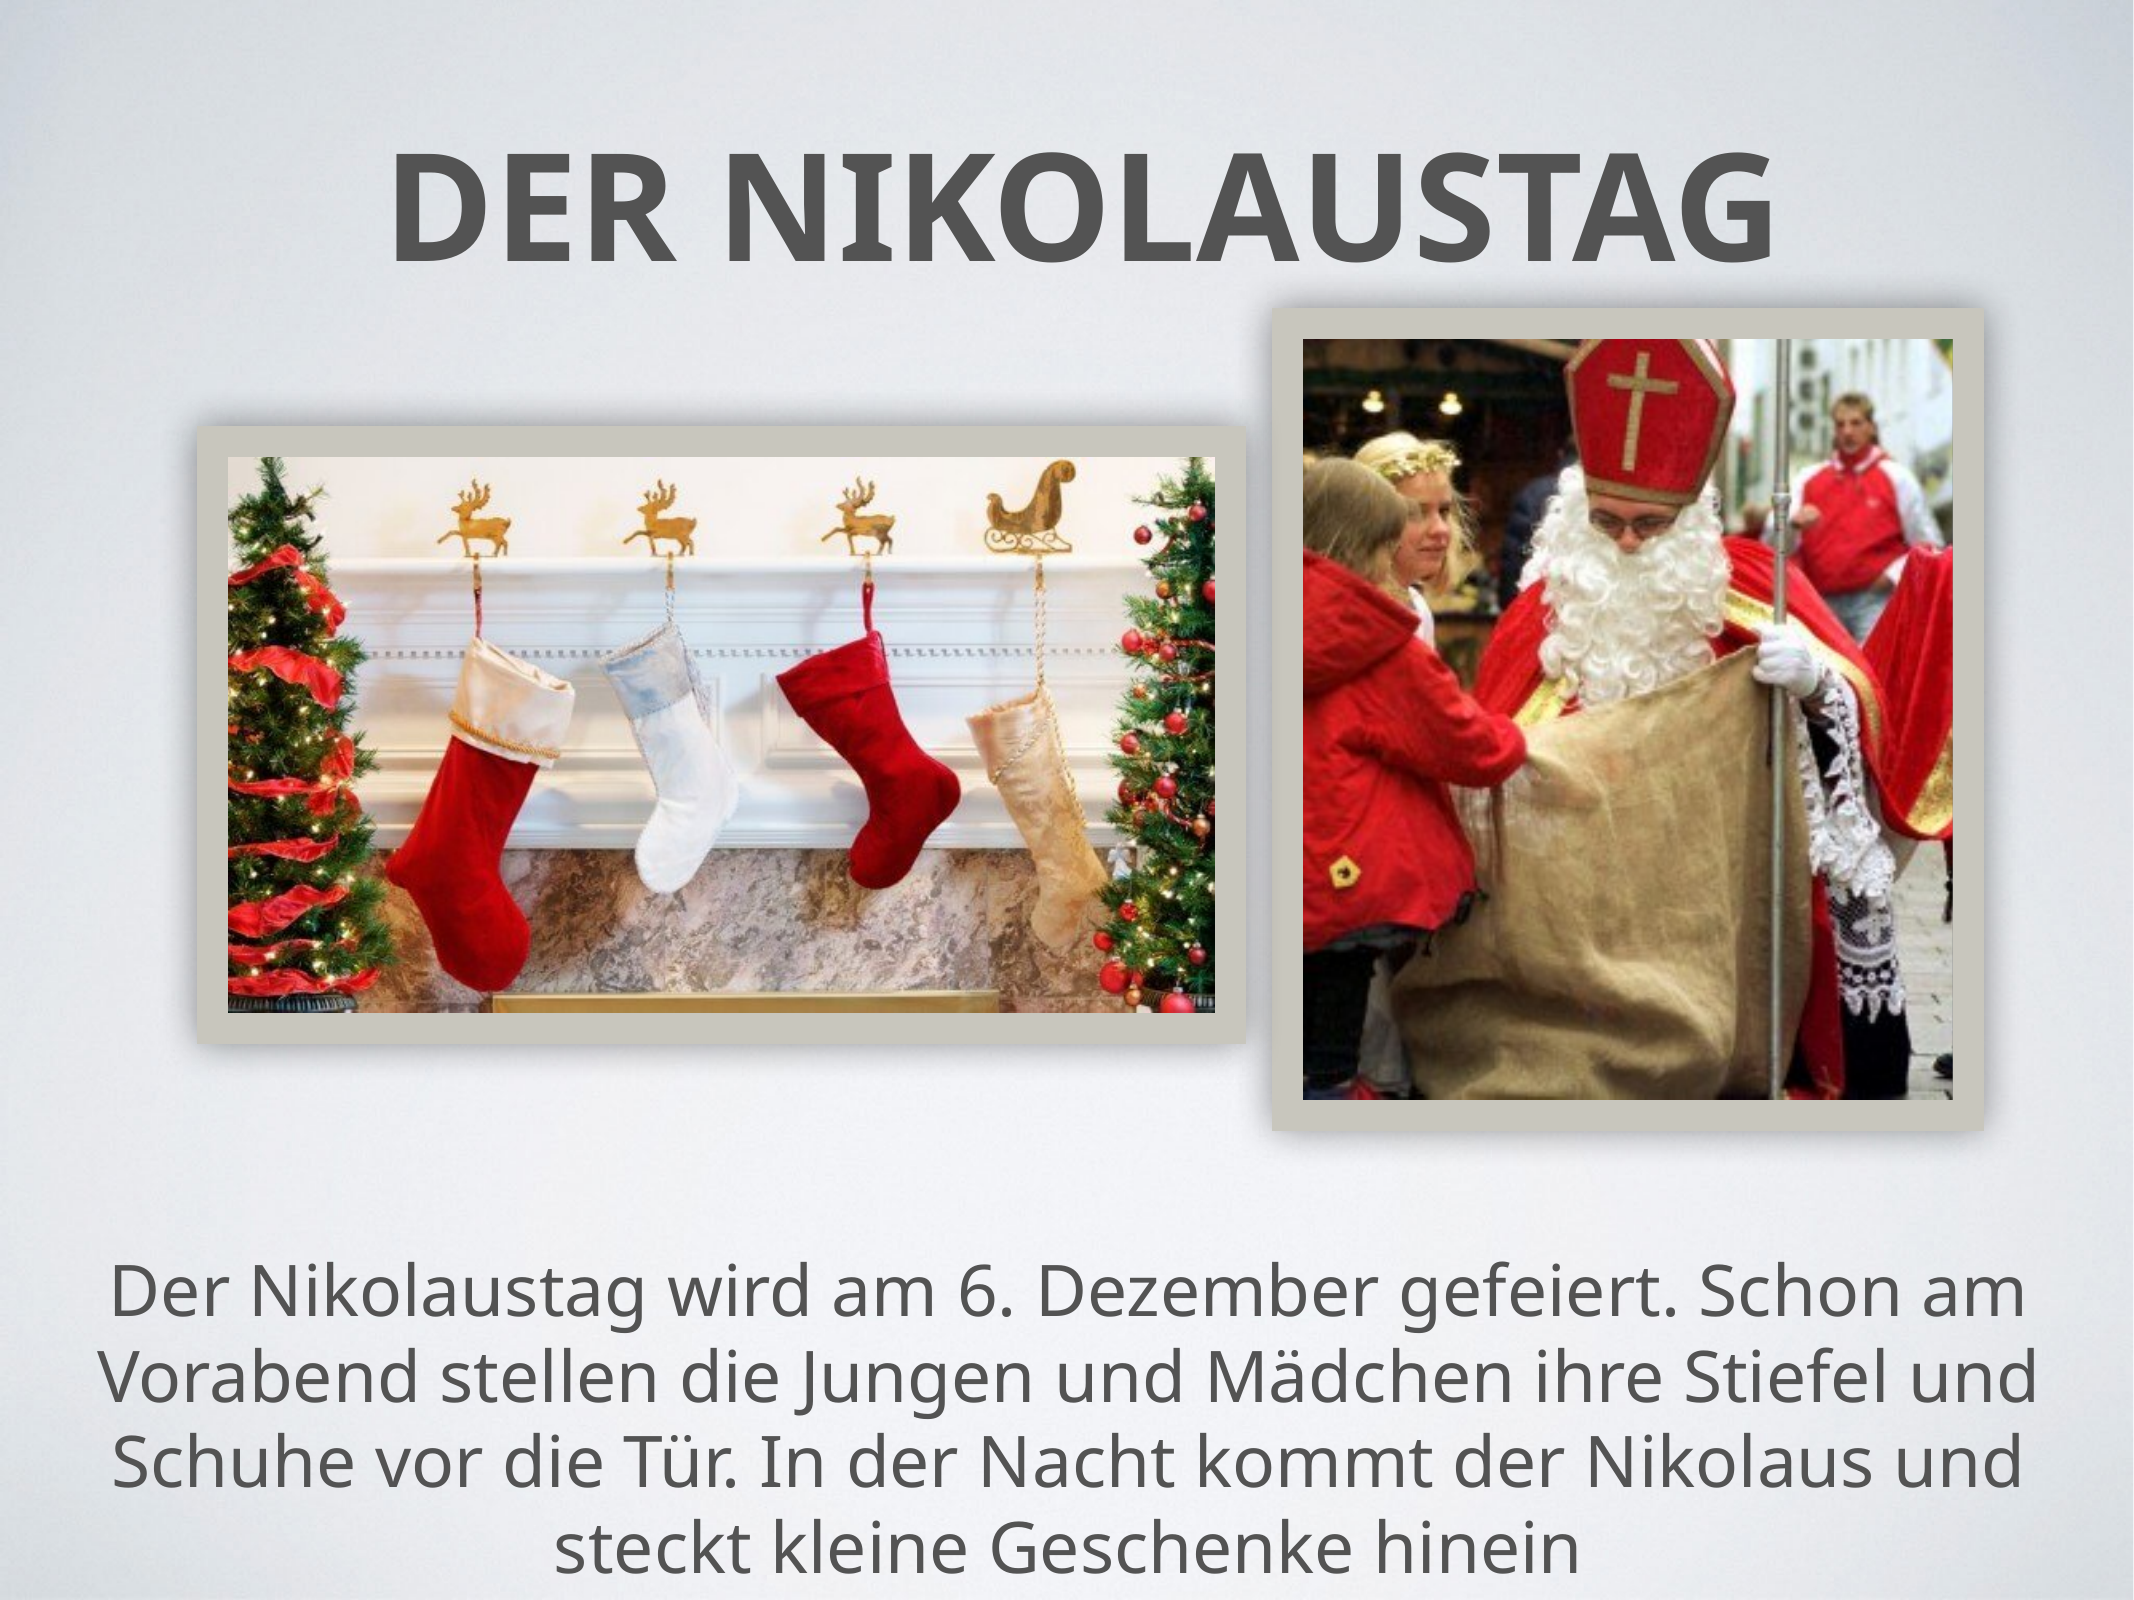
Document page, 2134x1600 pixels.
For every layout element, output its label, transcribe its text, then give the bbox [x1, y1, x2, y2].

title Der Nikolaustag [73, 90, 2092, 492]
picture [0, 0, 2134, 1600]
list Der Nikolaustag wird am 6. Dezember gefeiert. Schon am Vorabend stellen die Jungen und Mädchen ihre Stiefel und Schuhe vor die Tür. In der Nacht kommt der Nikolaus und steckt kleine Geschenke hinein [73, 1236, 2064, 1600]
